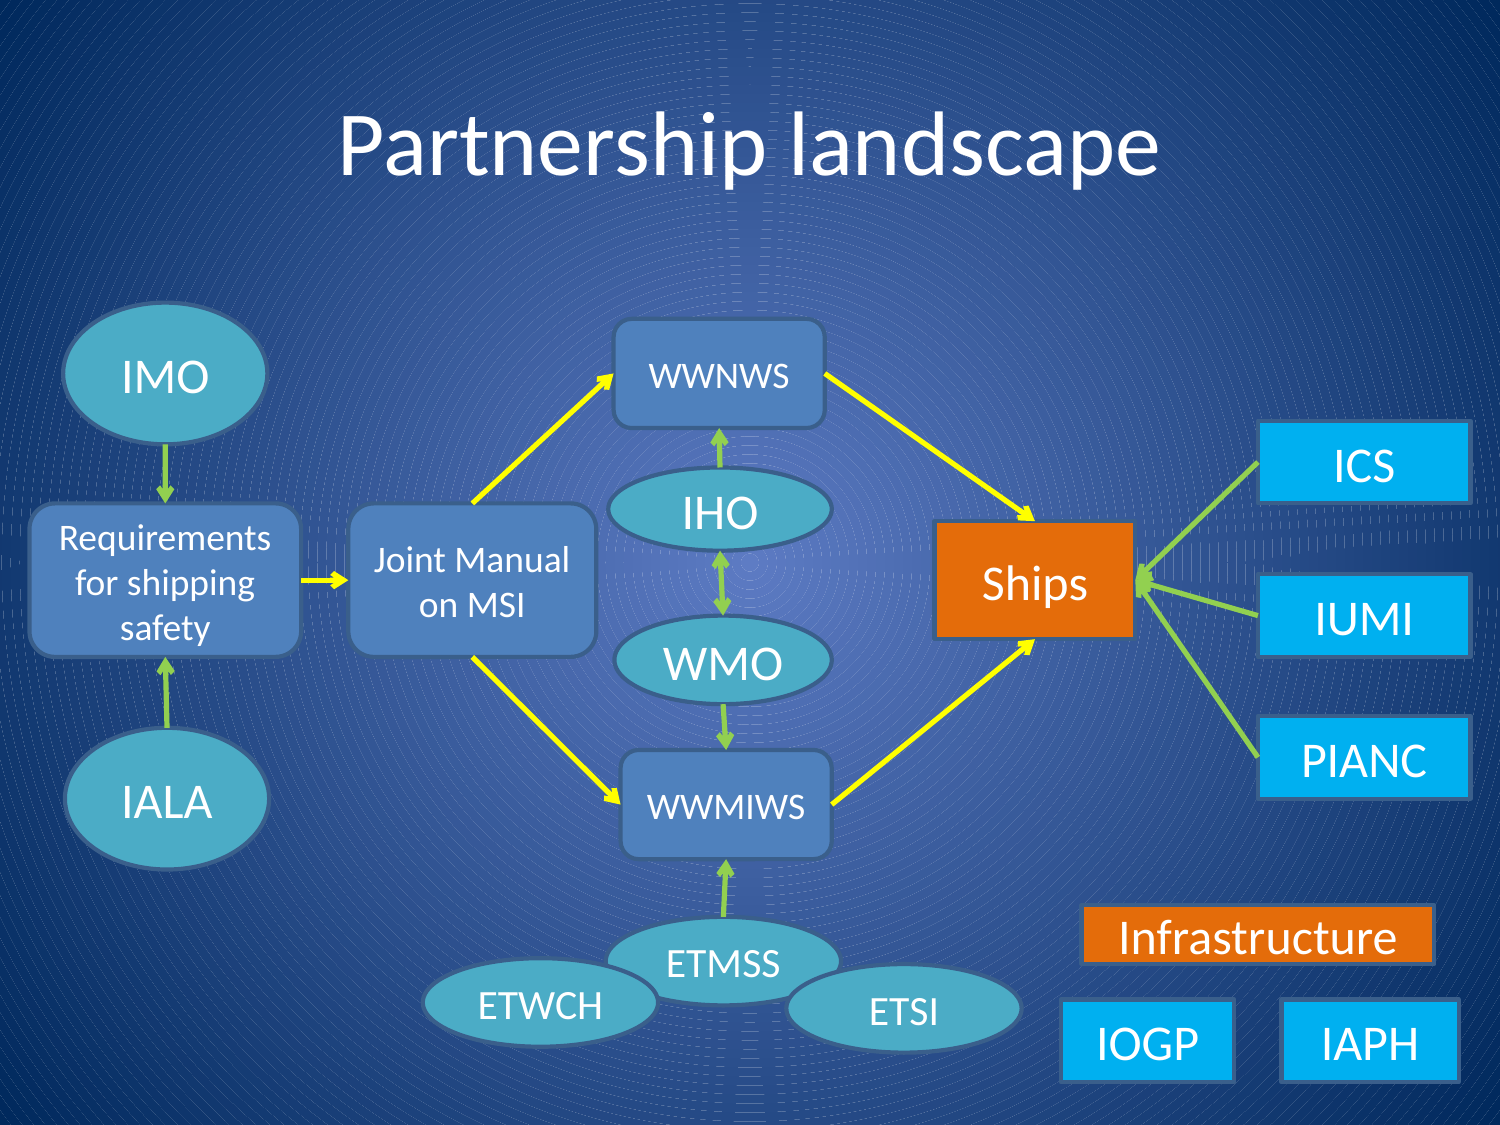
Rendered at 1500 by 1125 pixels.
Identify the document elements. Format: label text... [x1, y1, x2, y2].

text_box WWNWS [611, 316, 827, 431]
text_box Infrastructure [1079, 903, 1436, 966]
text_box Joint Manual on MSI [346, 501, 599, 660]
text_box WWMIWS [618, 747, 834, 862]
text_box IALA [62, 725, 272, 872]
text_box WMO [612, 613, 827, 707]
text_box ETMSS [603, 914, 844, 1008]
text_box IOGP [1059, 997, 1236, 1084]
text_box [831, 638, 1036, 805]
title Partnership landscape [75, 45, 1425, 233]
text_box IUMI [1263, 572, 1473, 659]
text_box IAPH [1279, 997, 1461, 1084]
text_box Ships [932, 519, 1130, 641]
text_box ICS [1256, 419, 1473, 505]
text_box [722, 703, 727, 751]
text_box ETSI [784, 961, 1024, 1055]
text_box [824, 373, 1036, 522]
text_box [1135, 461, 1259, 578]
text_box IMO [61, 300, 270, 447]
text_box Requirements for shipping safety [27, 501, 304, 660]
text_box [719, 550, 724, 616]
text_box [723, 858, 727, 918]
text_box IHO [606, 465, 823, 553]
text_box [472, 656, 621, 805]
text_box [1135, 579, 1259, 758]
text_box ETWCH [420, 956, 661, 1049]
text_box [472, 373, 614, 504]
text_box PIANC [1256, 714, 1473, 801]
